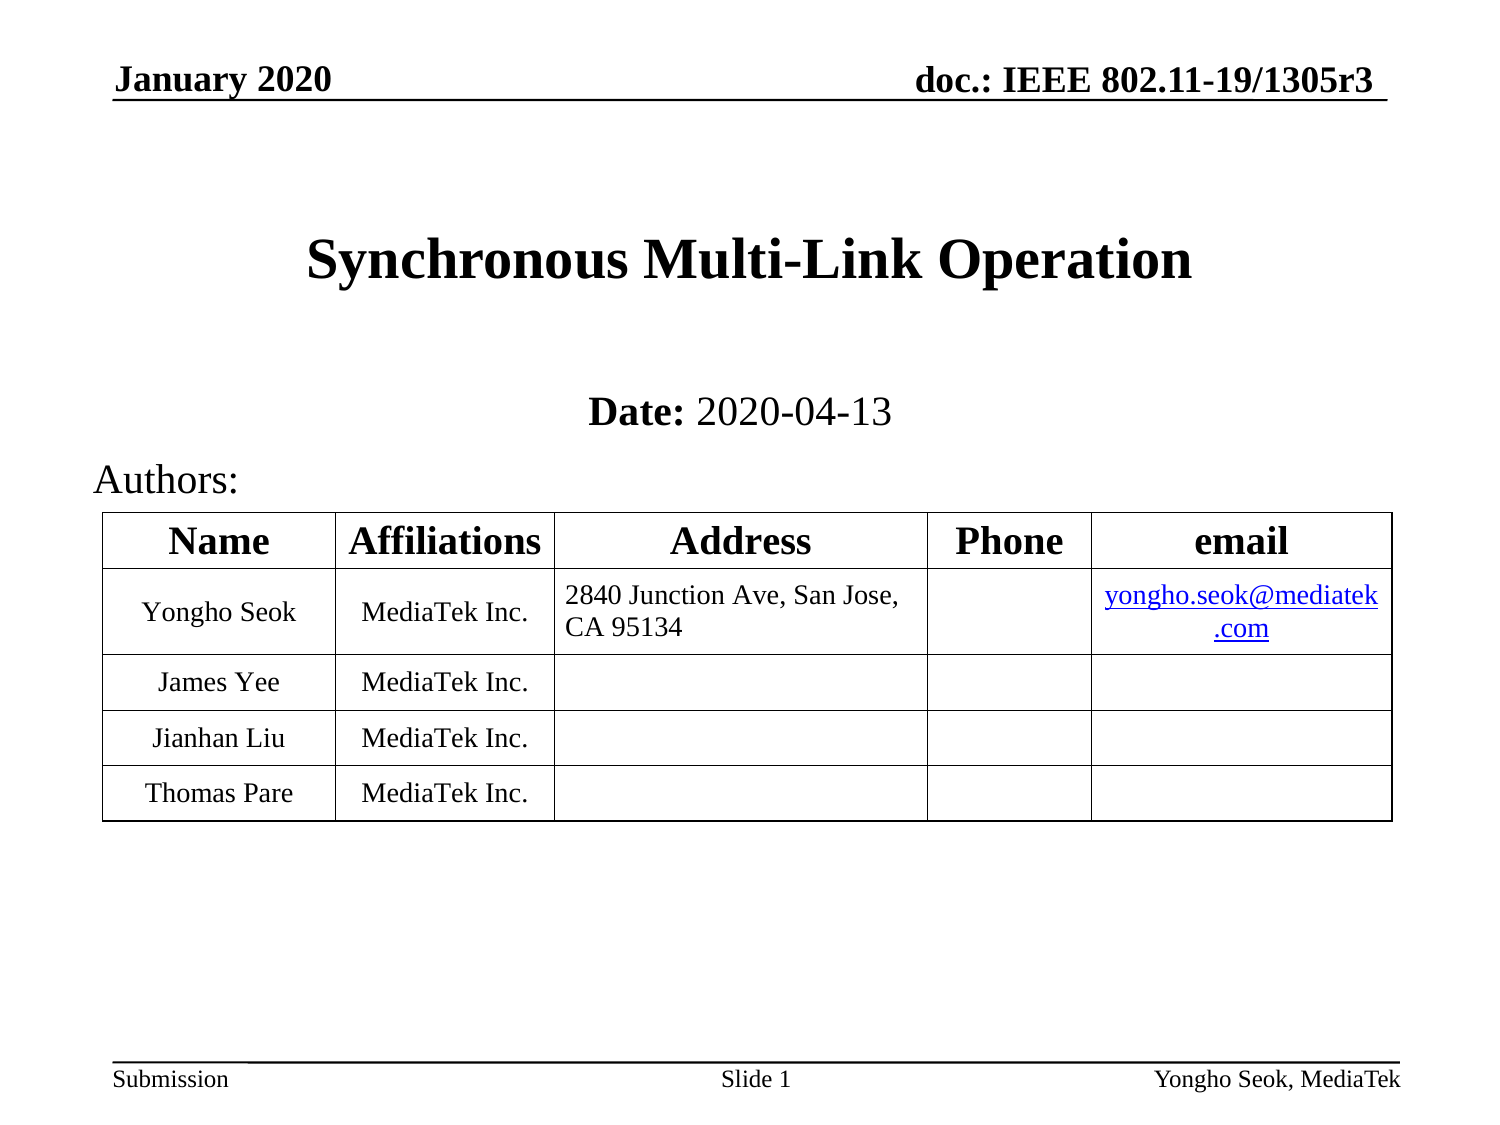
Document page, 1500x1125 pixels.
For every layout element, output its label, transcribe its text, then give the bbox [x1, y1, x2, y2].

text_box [87, 512, 1409, 1035]
text_box Authors: [77, 444, 316, 507]
list Date: 2020-04-13 [102, 375, 1379, 442]
title Synchronous Multi-Link Operation [77, 137, 1423, 374]
slide_number Slide 1 [712, 1061, 800, 1093]
footer Yongho Seok, MediaTek [878, 1061, 1402, 1093]
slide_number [114, 53, 423, 100]
